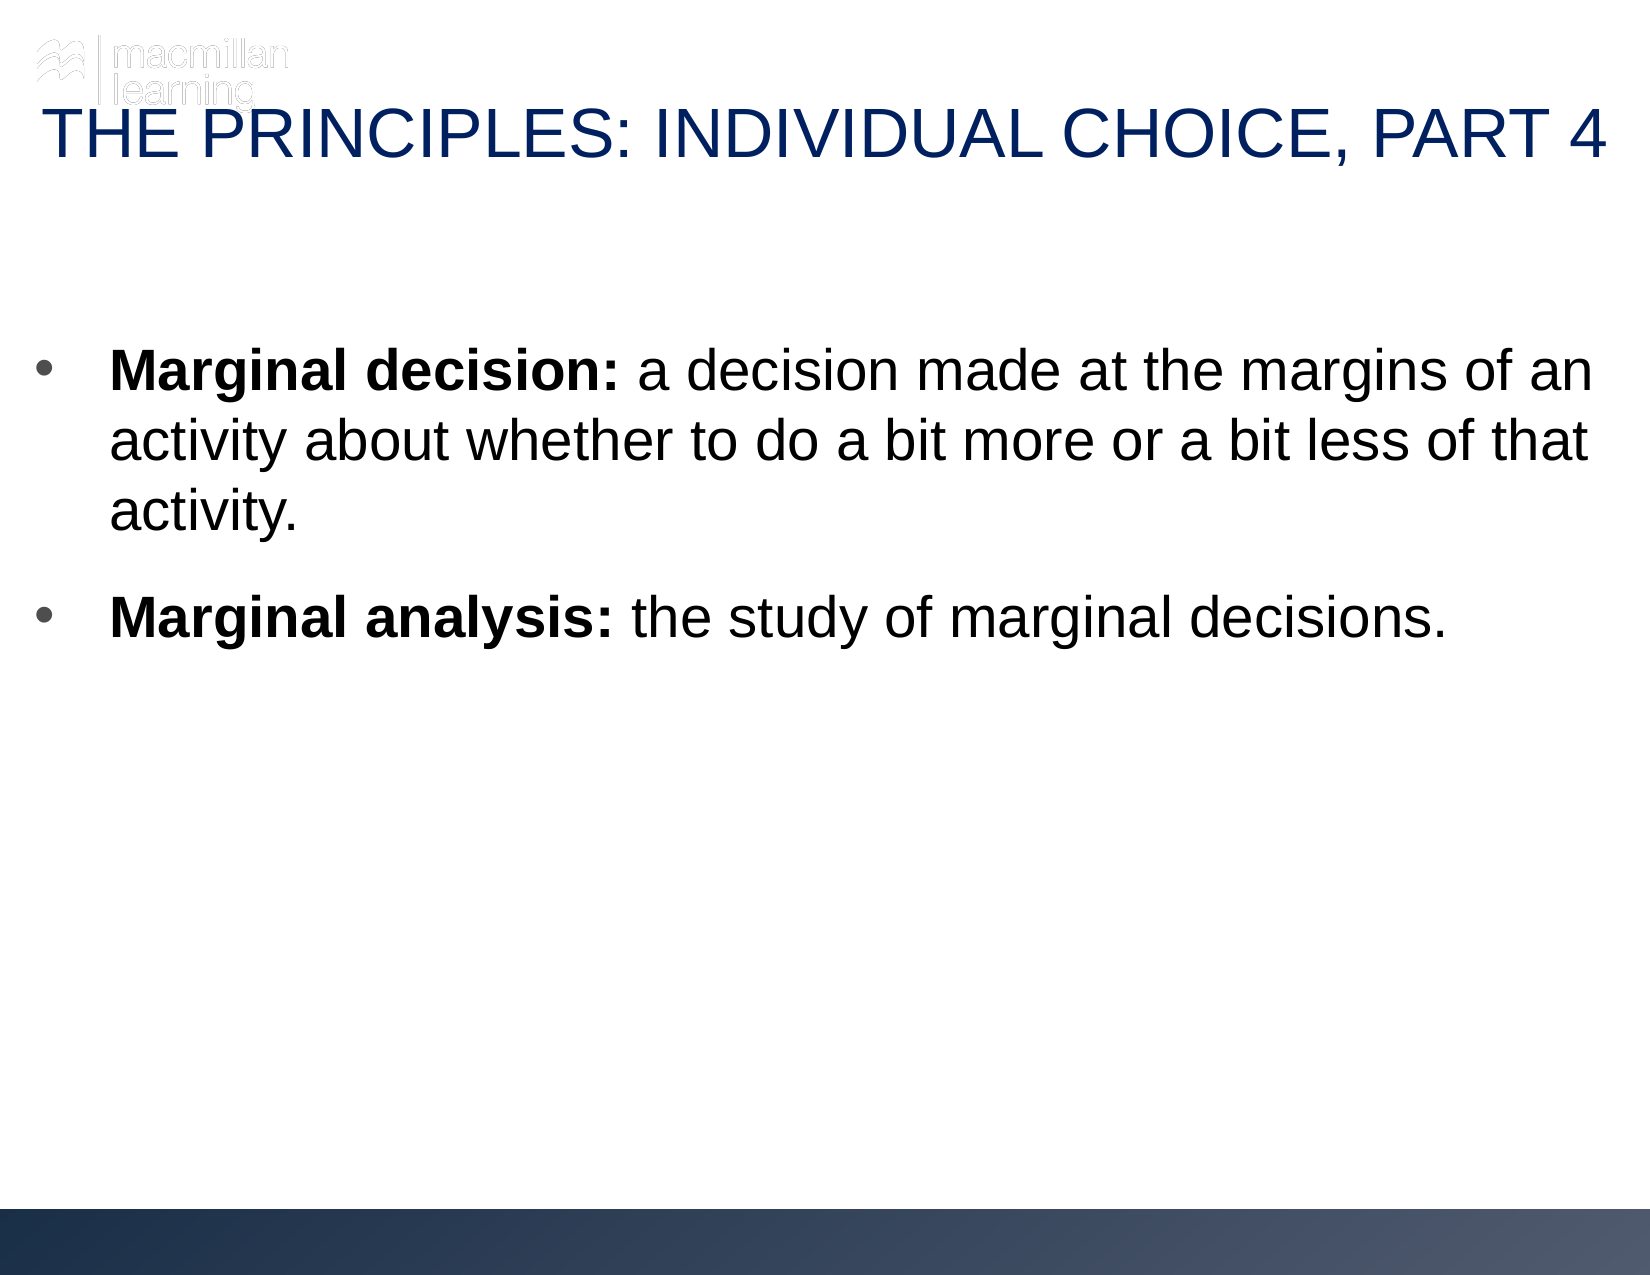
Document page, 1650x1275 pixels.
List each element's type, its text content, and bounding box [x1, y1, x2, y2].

picture [37, 35, 288, 62]
title THE PRINCIPLES: INDIVIDUAL CHOICE, PART 4 [0, 62, 1650, 197]
list Marginal decision: a decision made at the margins of an activity about whether to do a bit more or a bit less of that activity. Marginal analysis: the study of marginal decisions. [19, 317, 1628, 701]
